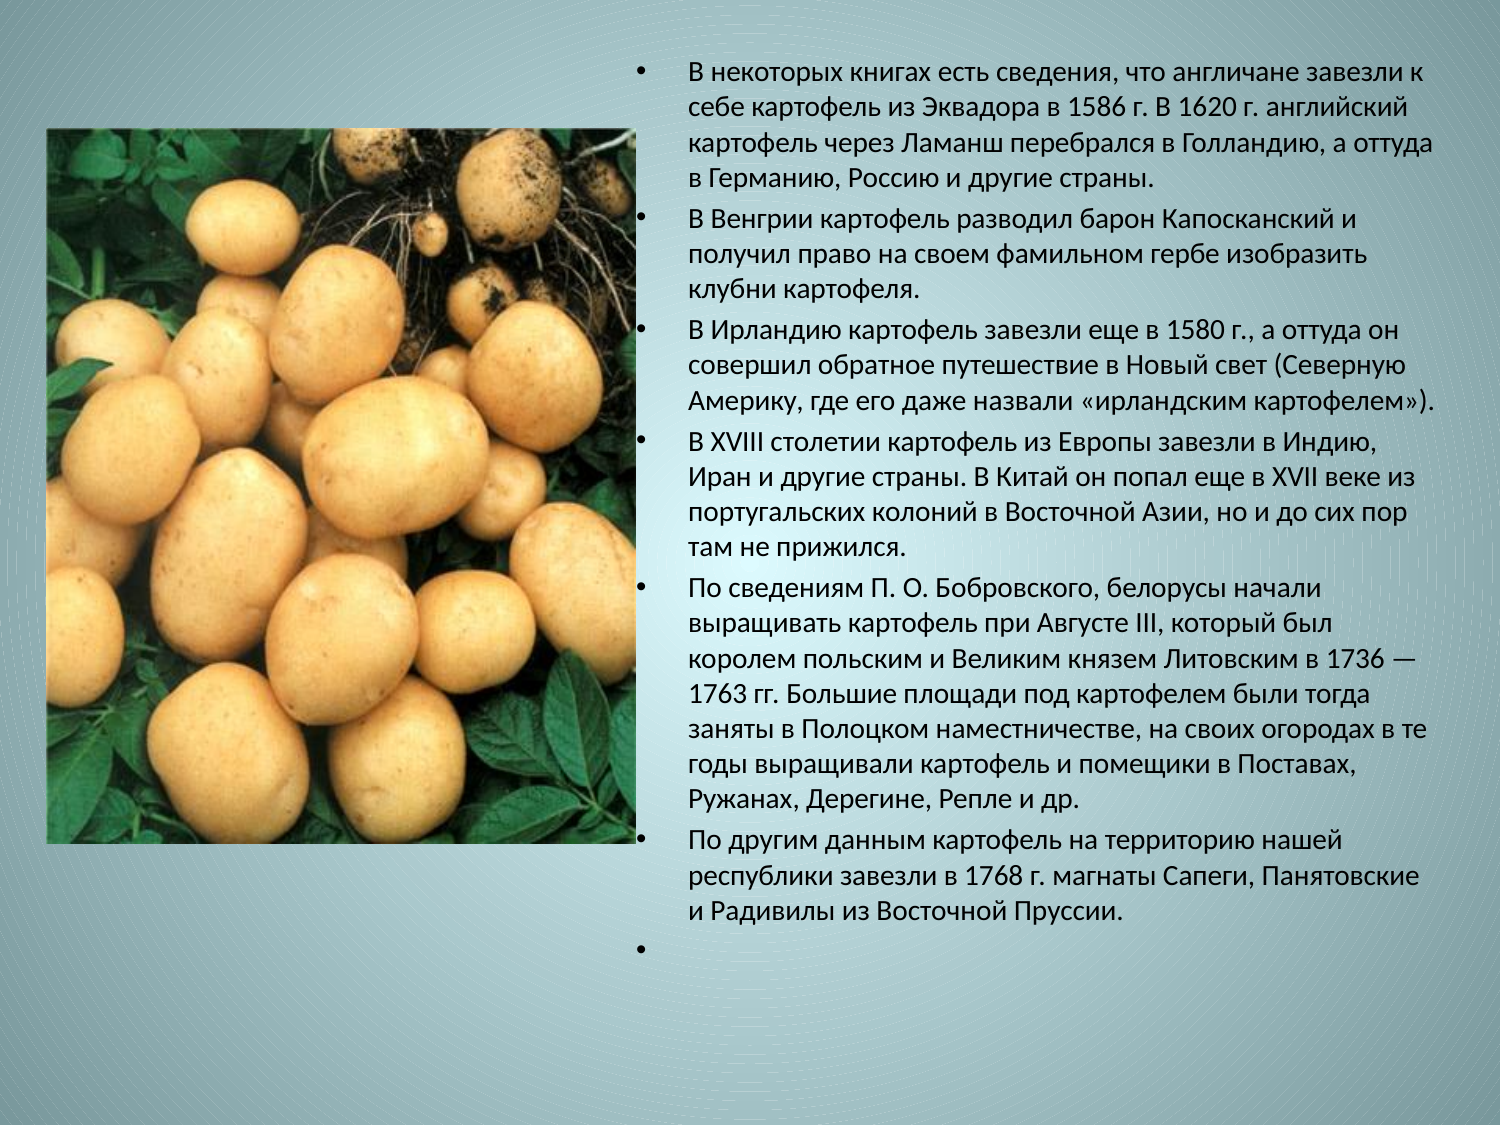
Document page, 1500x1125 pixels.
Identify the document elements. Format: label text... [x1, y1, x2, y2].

list В некоторых книгах есть сведения, что англичане завезли к себе картофель из Эквадора в 1586 г. В 1620 г. английский картофель через Ламанш перебрался в Голландию, а оттуда в Германию, Россию и другие страны. В Венгрии картофель разводил барон Капосканский и получил право на своем фамильном гербе изобразить клубни картофеля. В Ирландию картофель завезли еще в 1580 г., а оттуда он совершил обратное путешествие в Новый свет (Северную Америку, где его даже назвали «ирландским картофелем»). В XVIII столетии картофель из Европы завезли в Индию, Иран и другие страны. В Китай он попал еще в XVII веке из португальских колоний в Восточной Азии, но и до сих пор там не прижился. По сведениям П. О. Бобровского, белорусы начали выращивать картофель при Августе III, который был королем польским и Великим князем Литовским в 1736 — 1763 гг. Большие площади под картофелем были тогда заняты в Полоцком наместничестве, на своих огородах в те годы выращивали картофель и помещики в Поставах, Ружанах, Дерегине, Репле и др. По другим данным картофель на территорию нашей республики завезли в 1768 г. магнаты Сапеги, Панятовские и Радивилы из Восточной Пруссии. [621, 44, 1454, 1005]
picture [46, 128, 637, 844]
